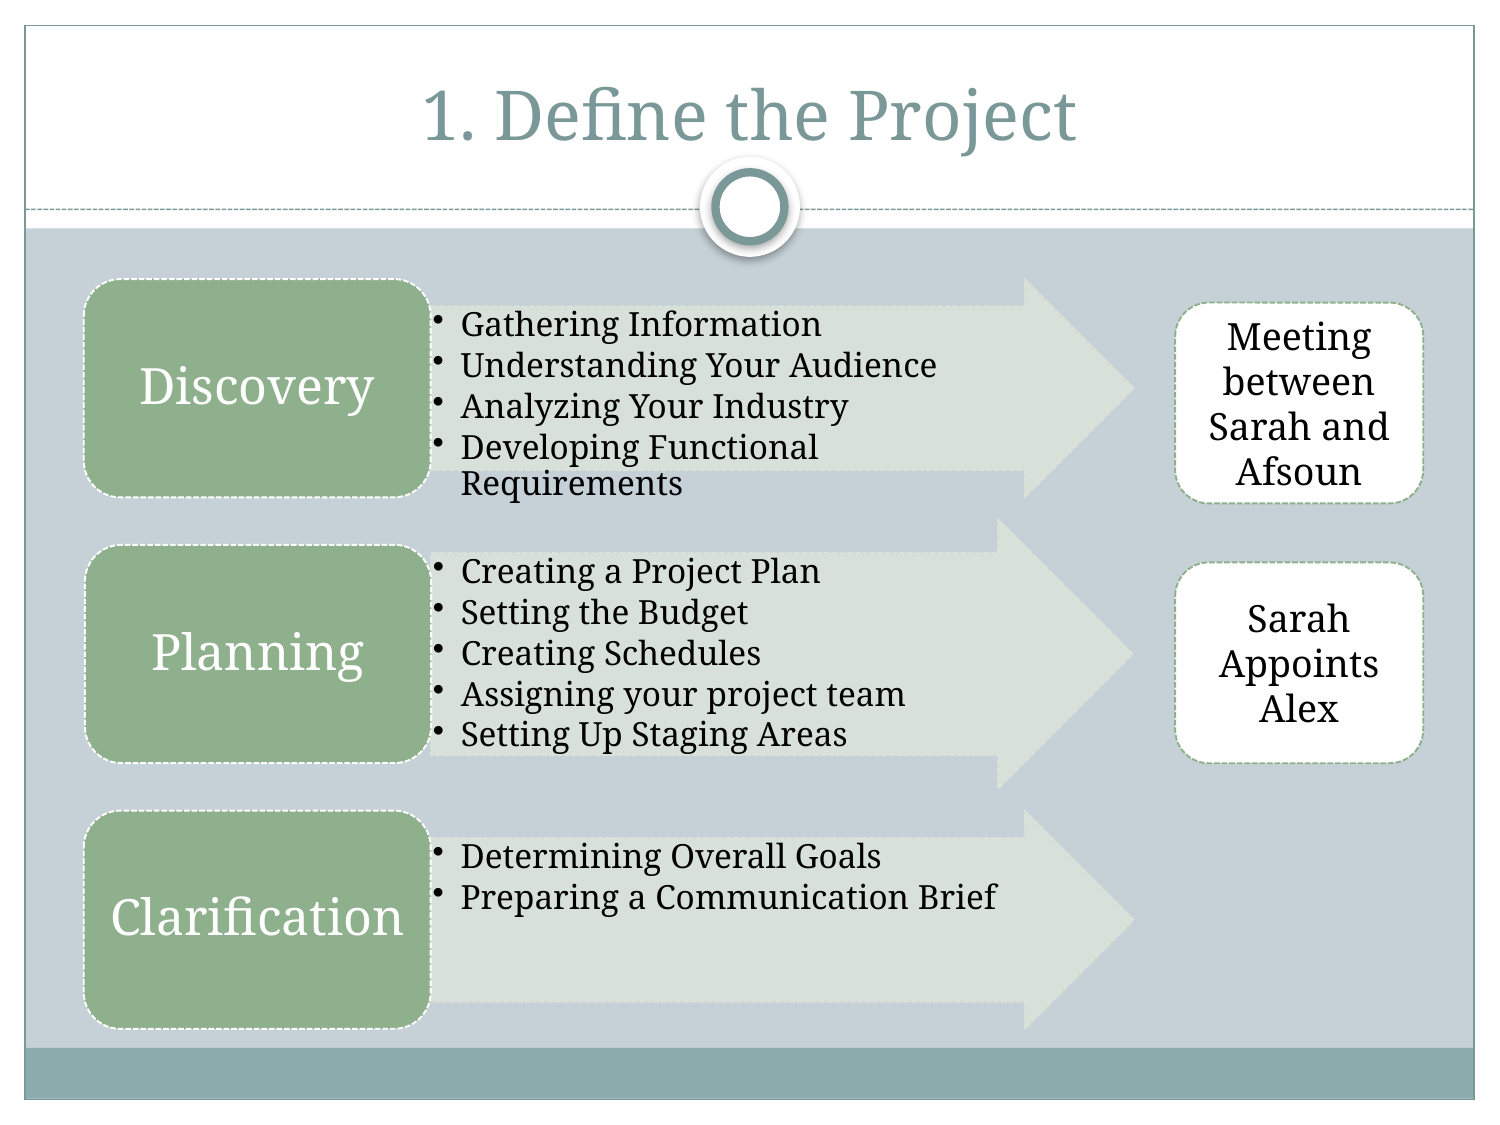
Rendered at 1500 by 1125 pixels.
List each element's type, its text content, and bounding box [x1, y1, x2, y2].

title 1. Define the Project [49, 37, 1450, 162]
text_box Sarah Appoints Alex [1312, 561, 1425, 765]
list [0, 278, 1307, 1030]
text_box Meeting between Sarah and Afsoun [1312, 301, 1425, 505]
